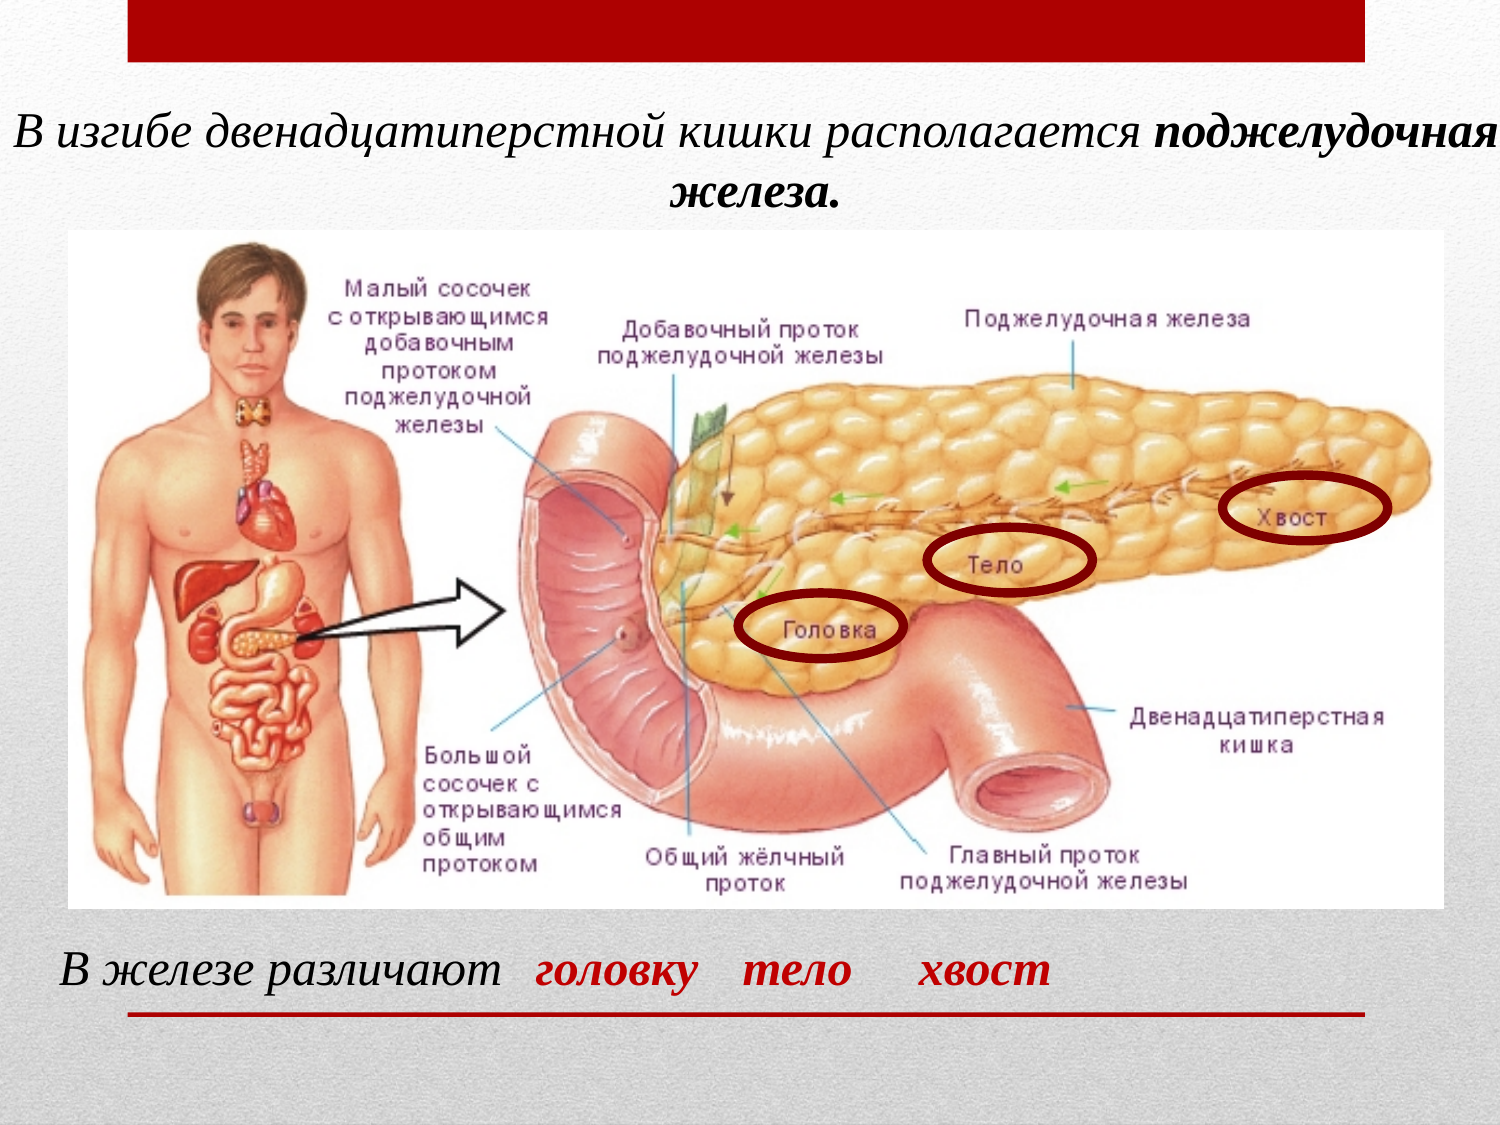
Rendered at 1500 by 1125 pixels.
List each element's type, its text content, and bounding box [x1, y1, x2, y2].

picture [67, 229, 1445, 909]
text_box хвост [904, 927, 1067, 1003]
text_box В изгибе двенадцатиперстной кишки располагается поджелудочная железа. [0, 89, 1500, 225]
text_box головку [520, 927, 714, 1003]
text_box тело [727, 927, 868, 1003]
text_box В железе различают [43, 927, 518, 1003]
